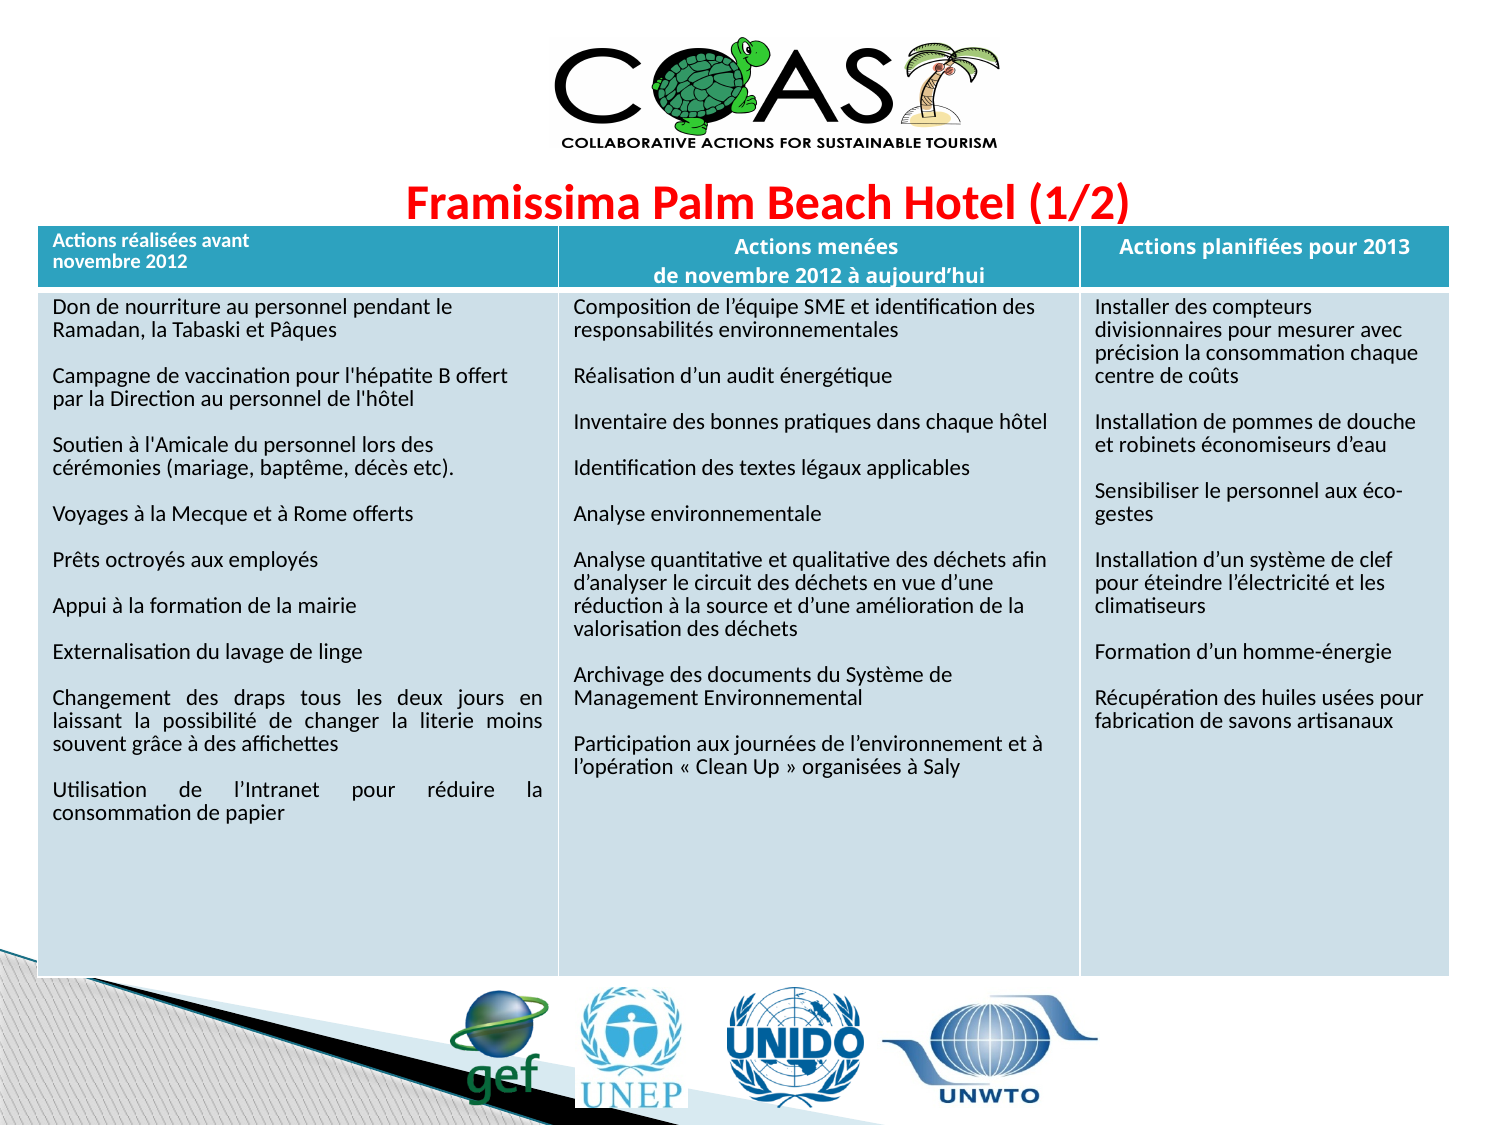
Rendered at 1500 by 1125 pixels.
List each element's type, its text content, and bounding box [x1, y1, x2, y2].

text_box Framissima Palm Beach Hotel (1/2) [87, 162, 1450, 224]
table_header Actions réalisées avant novembre 2012 [38, 226, 558, 287]
picture [877, 987, 1100, 1108]
table_header Actions planifiées pour 2013 [1081, 226, 1449, 287]
table_header Actions menées de novembre 2012 à aujourd’hui [559, 226, 1079, 287]
picture [575, 987, 688, 1108]
picture [447, 987, 551, 1108]
table_cell Installer des compteurs divisionnaires pour mesurer avec précision la consommation chaque centre de coûts Installation de pommes de douche et robinets économiseurs d’eau Sensibiliser le personnel aux éco-gestes Installation d’un système de clef pour éteindre l’électricité et les climatiseurs Formation d’un homme-énergie Récupération des huiles usées pour fabrication de savons artisanaux [1081, 293, 1449, 976]
picture [727, 987, 864, 1108]
picture [549, 37, 1000, 148]
table_cell Don de nourriture au personnel pendant le Ramadan, la Tabaski et Pâques Campagne de vaccination pour l'hépatite B offert par la Direction au personnel de l'hôtel Soutien à l'Amicale du personnel lors des cérémonies (mariage, baptême, décès etc). Voyages à la Mecque et à Rome offerts Prêts octroyés aux employés Appui à la formation de la mairie Externalisation du lavage de linge Changement des draps tous les deux jours en laissant la possibilité de changer la literie moins souvent grâce à des affichettes Utilisation de l’Intranet pour réduire la consommation de papier [38, 293, 558, 976]
table_cell Composition de l’équipe SME et identification des responsabilités environnementales Réalisation d’un audit énergétique Inventaire des bonnes pratiques dans chaque hôtel Identification des textes légaux applicables Analyse environnementale Analyse quantitative et qualitative des déchets afin d’analyser le circuit des déchets en vue d’une réduction à la source et d’une amélioration de la valorisation des déchets Archivage des documents du Système de Management Environnemental Participation aux journées de l’environnement et à l’opération « Clean Up » organisées à Saly [559, 293, 1079, 976]
